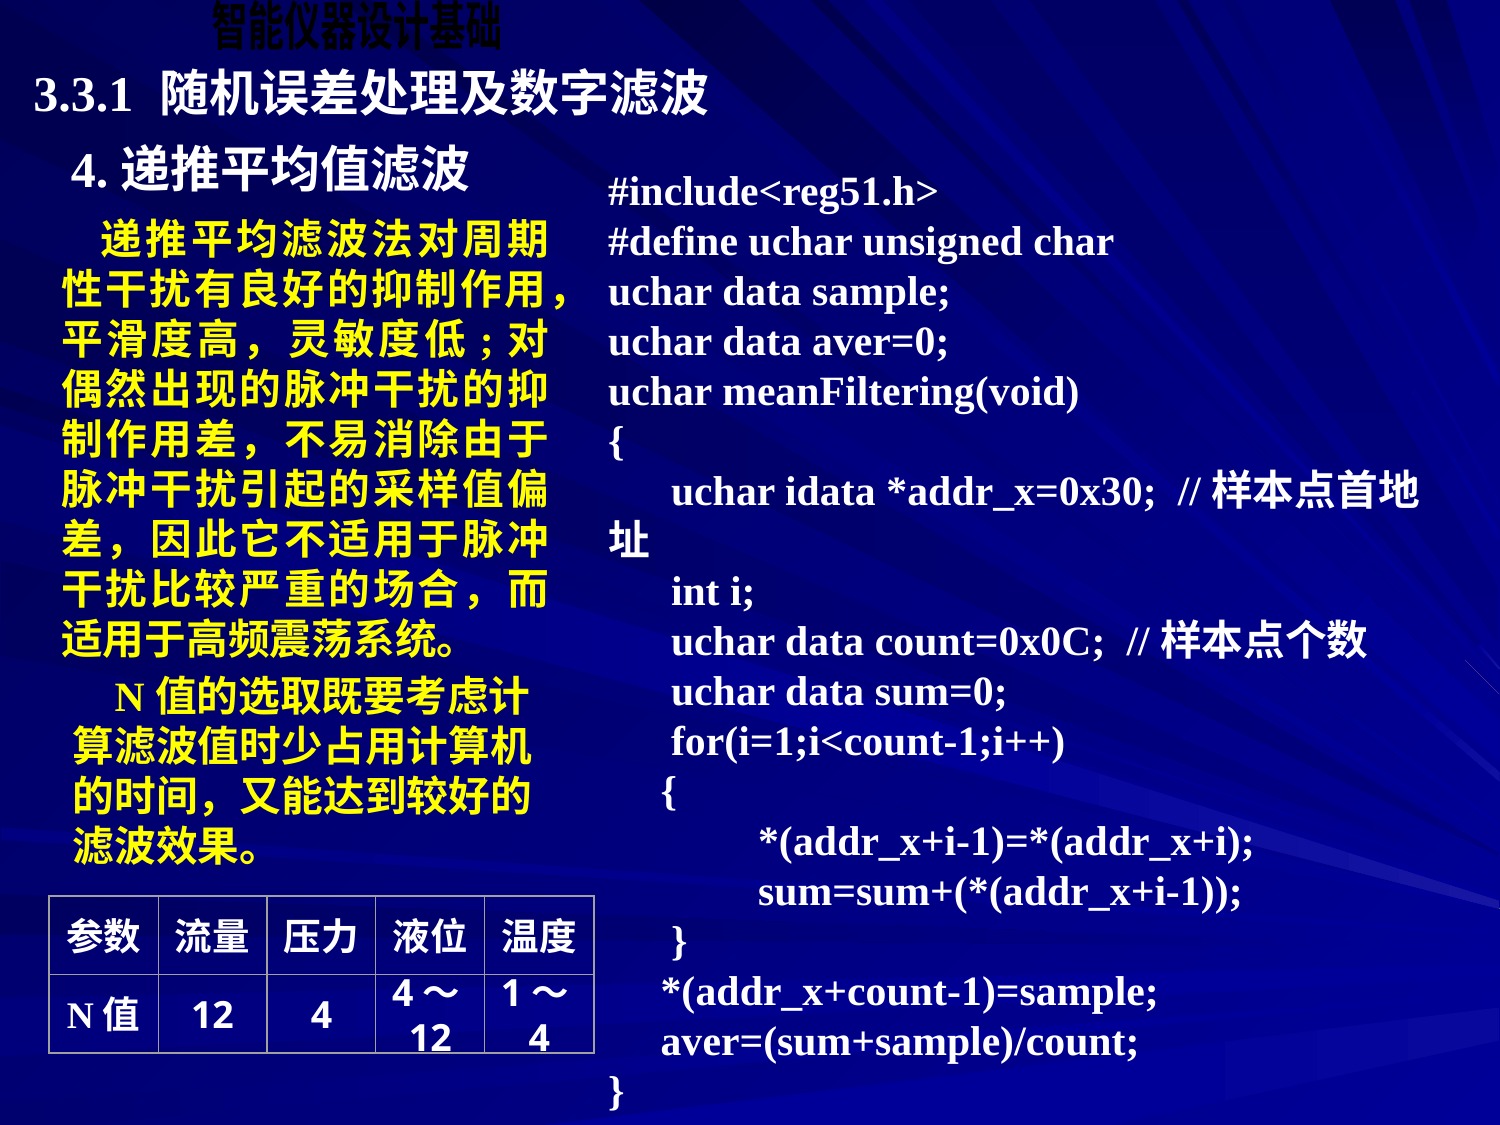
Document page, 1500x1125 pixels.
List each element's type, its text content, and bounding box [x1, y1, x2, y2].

text_box N值的选取既要考虑计算滤波值时少占用计算机的时间，又能达到较好的滤波效果。 [57, 662, 573, 878]
text_box 4.递推平均值滤波 [55, 129, 844, 205]
text_box 递推平均滤波法对周期性干扰有良好的抑制作用，平滑度高，灵敏度低;对偶然出现的脉冲干扰的抑制作用差，不易消除由于脉冲干扰引起的采样值偏差，因此它不适用于脉冲干扰比较严重的场合，而适用于高频震荡系统。 [46, 205, 564, 671]
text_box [48, 895, 595, 1054]
text_box #include<reg51.h> #define uchar unsigned char uchar data sample; uchar data aver=0; uchar meanFiltering(void) { uchar idata *addr_x=0x30; //样本点首地址 int i; uchar data count=0x0C; //样本点个数 uchar data sum=0; for(i=1;i<count-1;i++) { *(addr_x+i-1)=*(addr_x+i); sum=sum+(*(addr_x+i-1)); } *(addr_x+count-1)=sample; aver=(sum+sample)/count; } [593, 156, 1474, 1122]
text_box 3.3.1 随机误差处理及数字滤波 [18, 54, 881, 130]
